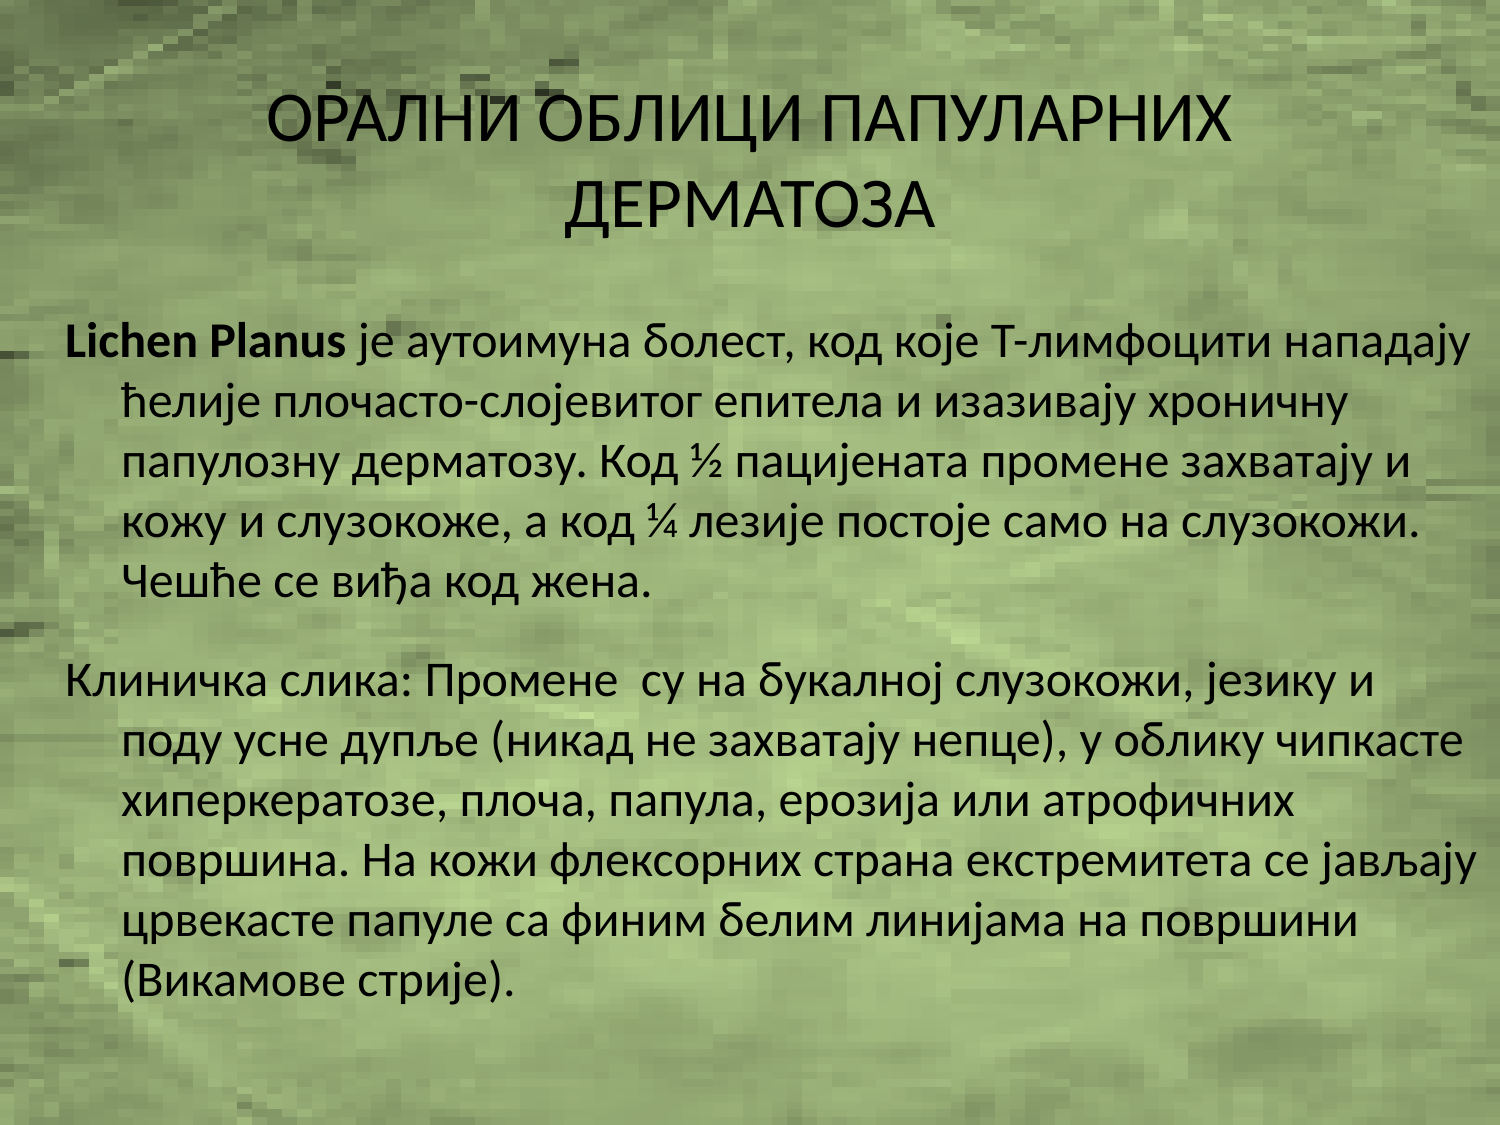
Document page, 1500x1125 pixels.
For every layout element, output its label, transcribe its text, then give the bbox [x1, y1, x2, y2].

title ОРАЛНИ ОБЛИЦИ ПАПУЛАРНИХ ДЕРМАТОЗА [75, 62, 1425, 250]
list Lichen Planus је аутоимуна болест, код које Т-лимфоцити нападају ћелије плочасто-слојевитог епитела и изазивају хроничну папулозну дерматозу. Код ½ пацијената промене захватају и кожу и слузокоже, а код ¼ лезије постоје само на слузокожи. Чешће се виђа код жена. Клиничка слика: Промене су на букалној слузокожи, језику и поду усне дупље (никад не захватају непце), у облику чипкасте хиперкератозе, плоча, папула, ерозија или атрофичних површина. На кожи флексорних страна екстремитета се јављају црвекасте папуле са финим белим линијама на површини (Викамове стрије). [50, 299, 1500, 1125]
